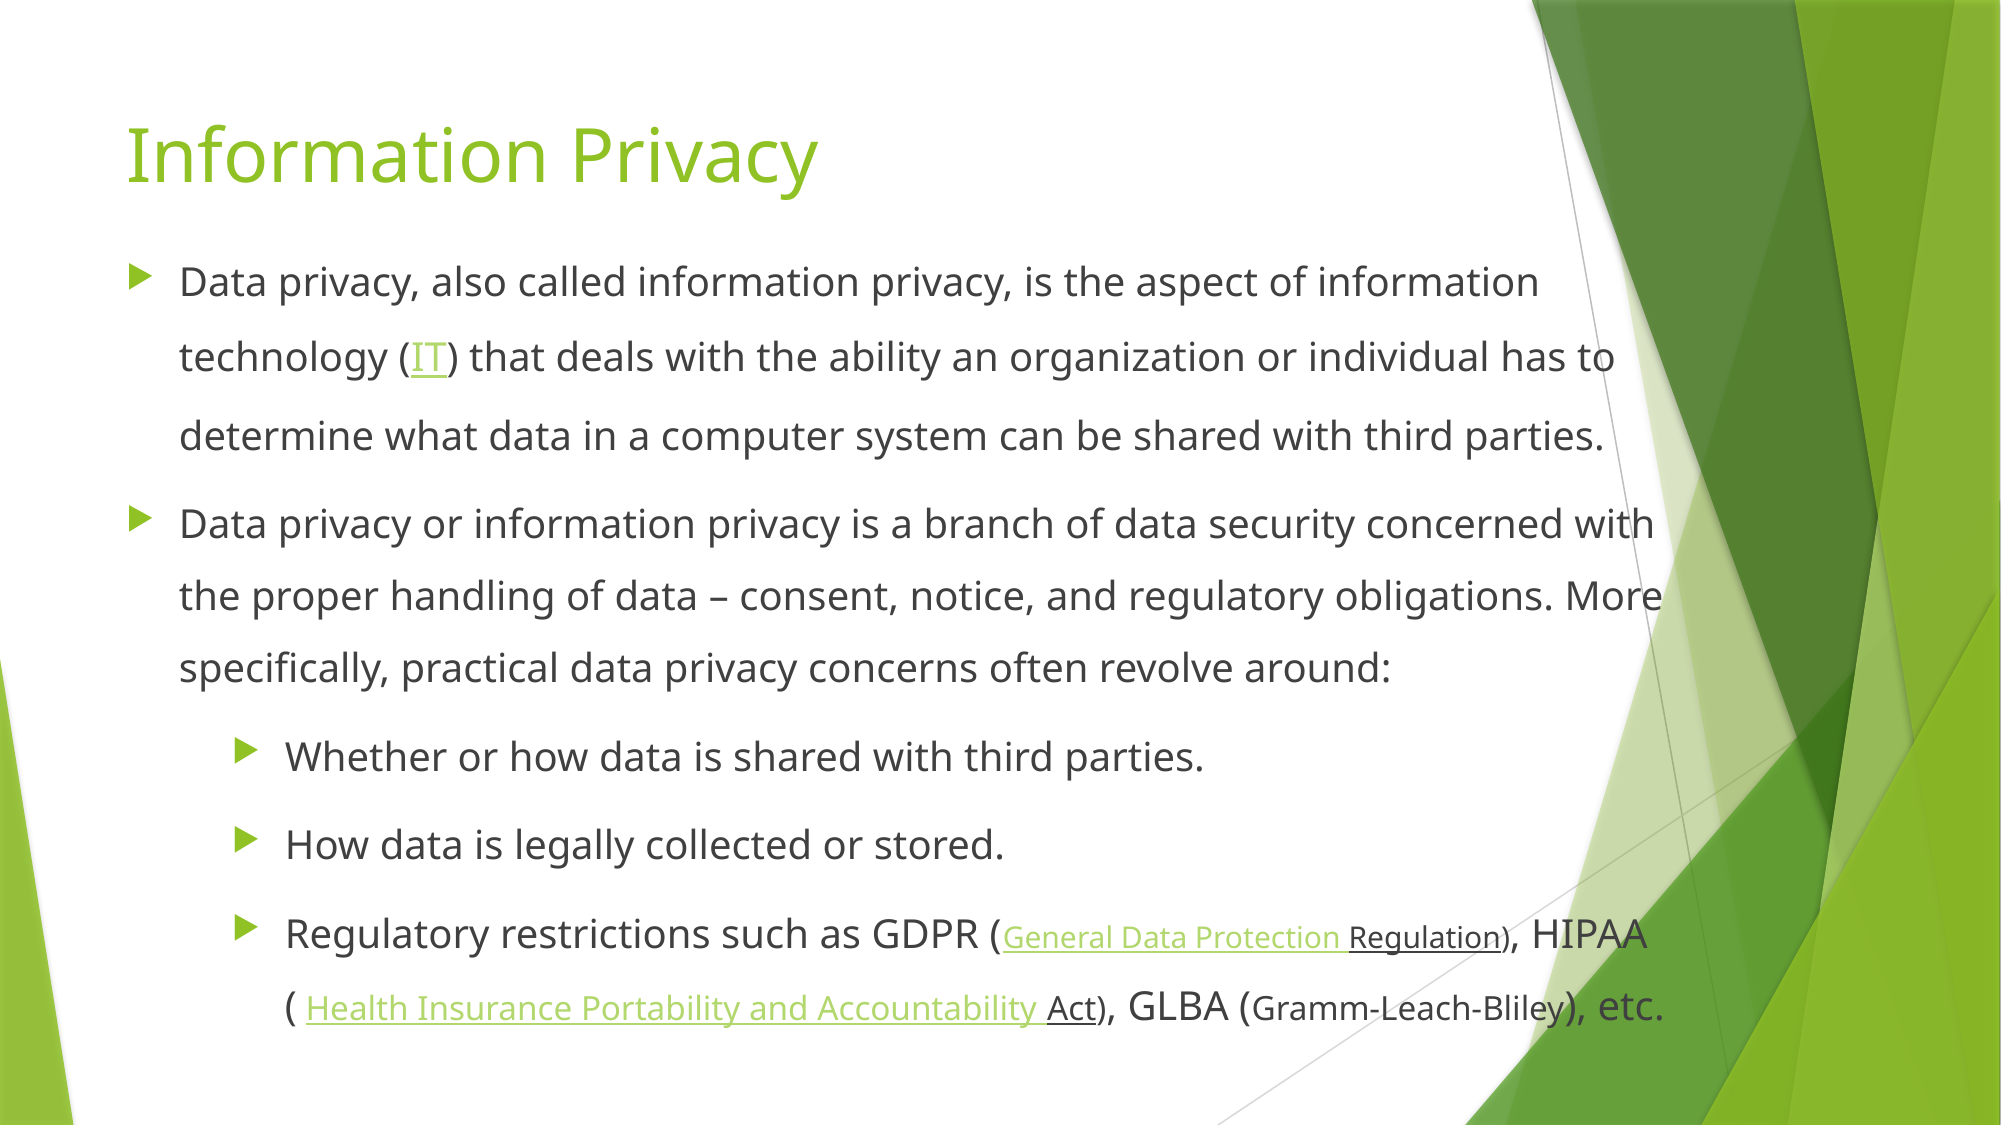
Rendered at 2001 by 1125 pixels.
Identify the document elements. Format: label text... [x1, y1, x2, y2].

list Data privacy, also called information privacy, is the aspect of information technology (IT) that deals with the ability an organization or individual has to determine what data in a computer system can be shared with third parties. Data privacy or information privacy is a branch of data security concerned with the proper handling of data – consent, notice, and regulatory obligations. More specifically, practical data privacy concerns often revolve around: Whether or how data is shared with third parties. How data is legally collected or stored. Regulatory restrictions such as GDPR (General Data Protection Regulation), HIPAA ( Health Insurance Portability and Accountability Act), GLBA (Gramm-Leach-Bliley), etc. [111, 224, 1681, 1088]
title Information Privacy [111, 99, 1522, 224]
